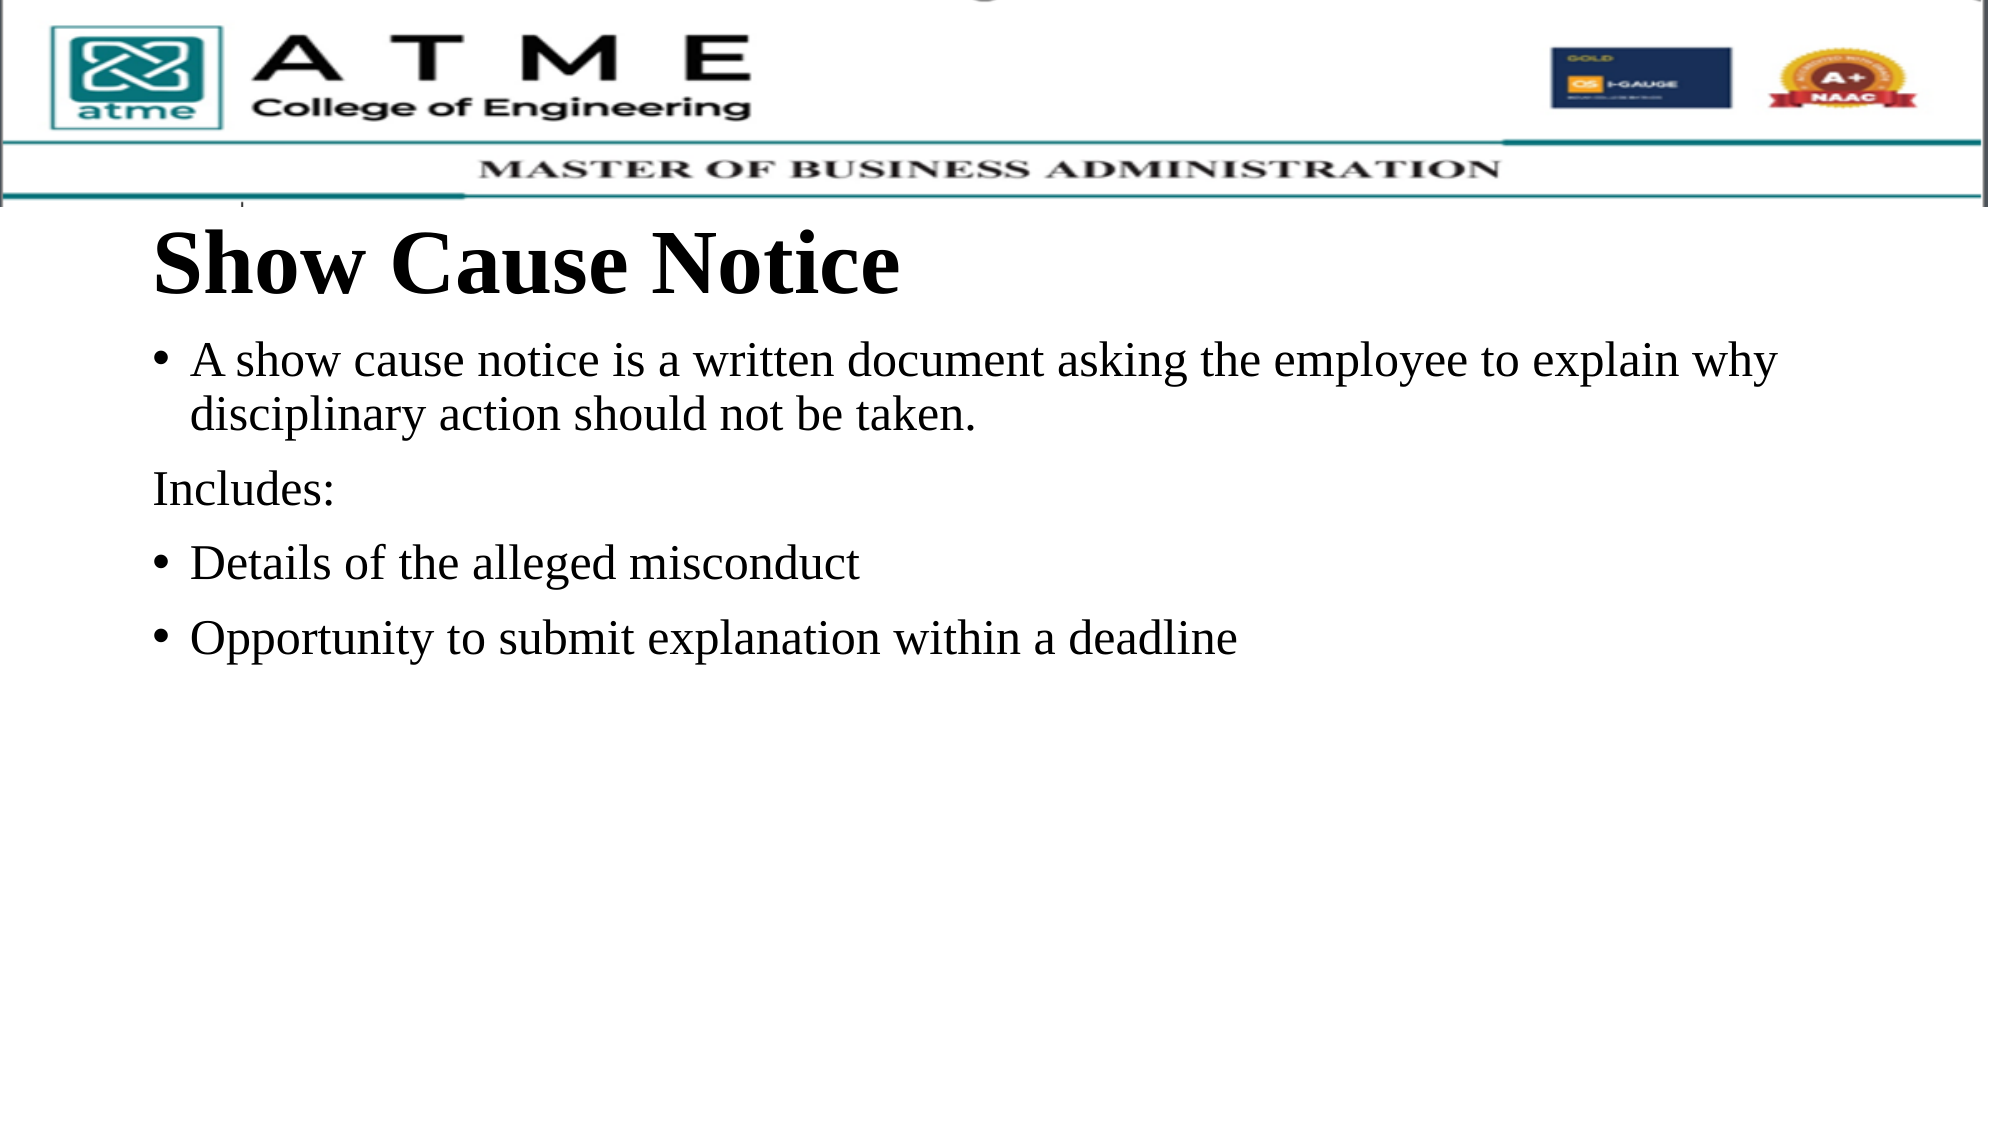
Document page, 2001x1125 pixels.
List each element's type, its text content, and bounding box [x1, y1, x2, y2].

title Show Cause Notice [137, 155, 1863, 325]
list A show cause notice is a written document asking the employee to explain why disciplinary action should not be taken. Includes: Details of the alleged misconduct Opportunity to submit explanation within a deadline [137, 325, 1863, 1014]
picture [0, 0, 1988, 207]
